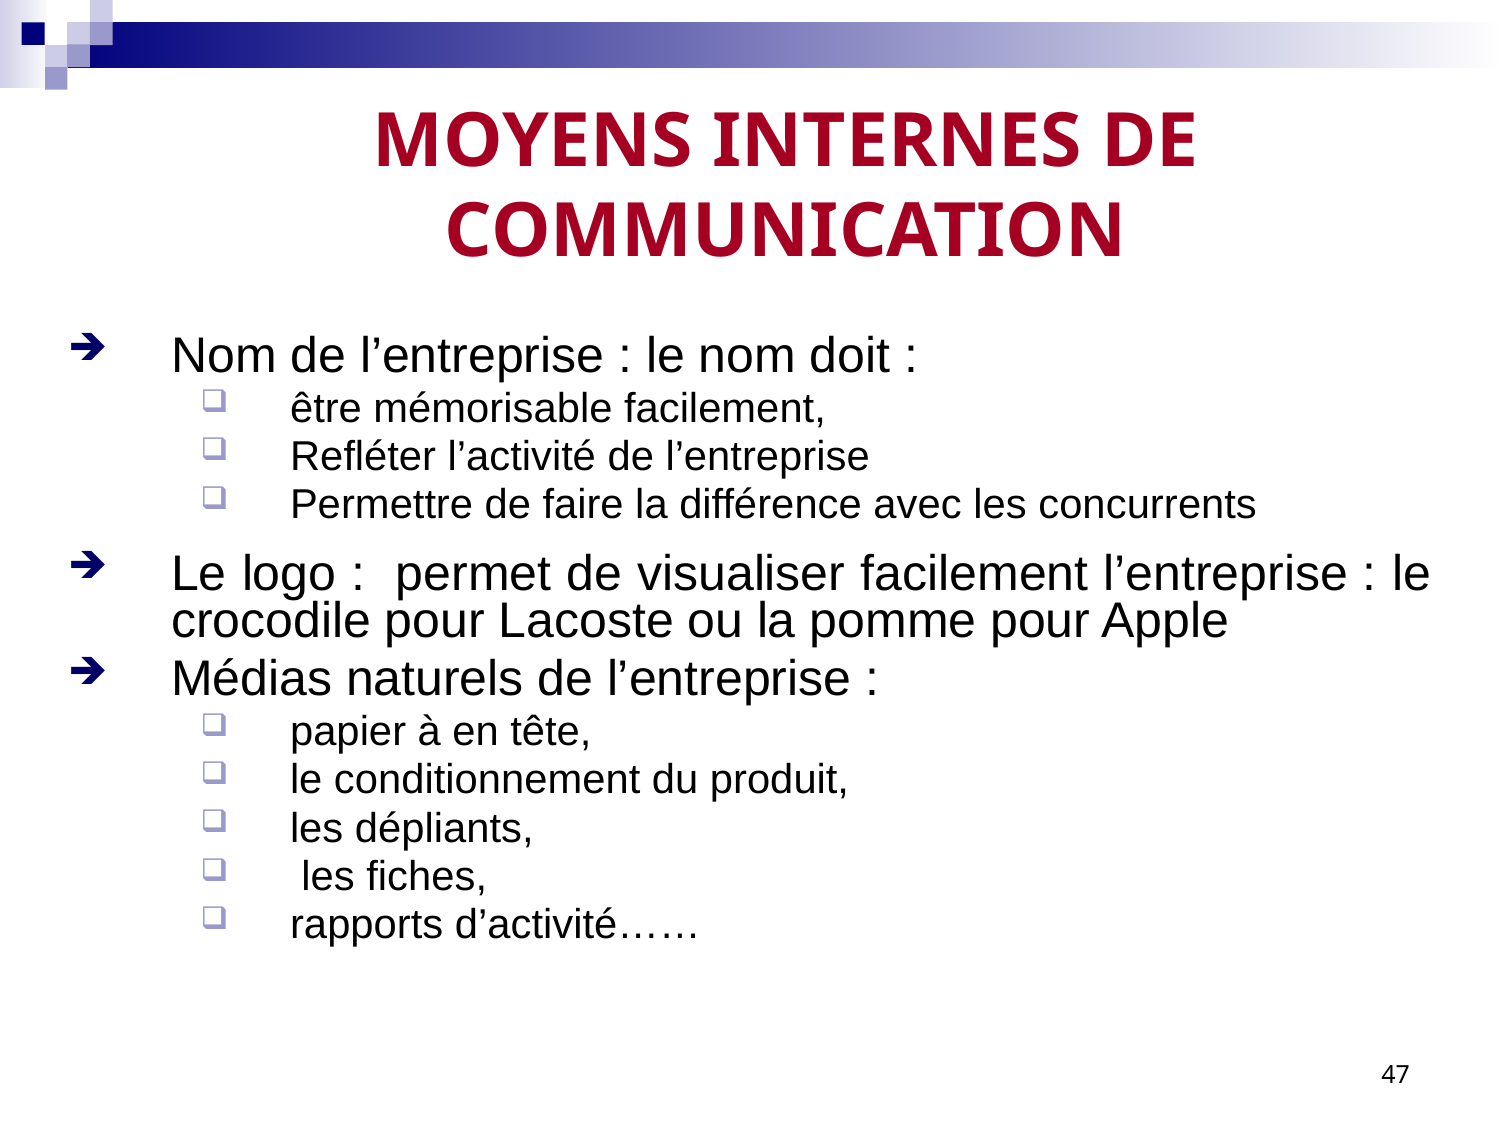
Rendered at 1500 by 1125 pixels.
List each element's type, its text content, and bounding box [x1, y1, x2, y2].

title MOYENS INTERNES DE COMMUNICATION [125, 83, 1447, 279]
list Nom de l’entreprise : le nom doit : être mémorisable facilement, Refléter l’activité de l’entreprise Permettre de faire la différence avec les concurrents Le logo : permet de visualiser facilement l’entreprise : le crocodile pour Lacoste ou la pomme pour Apple Médias naturels de l’entreprise : papier à en tête, le conditionnement du produit, les dépliants, les fiches, rapports d’activité…… [53, 326, 1447, 1014]
slide_number 47 [1074, 1025, 1425, 1100]
